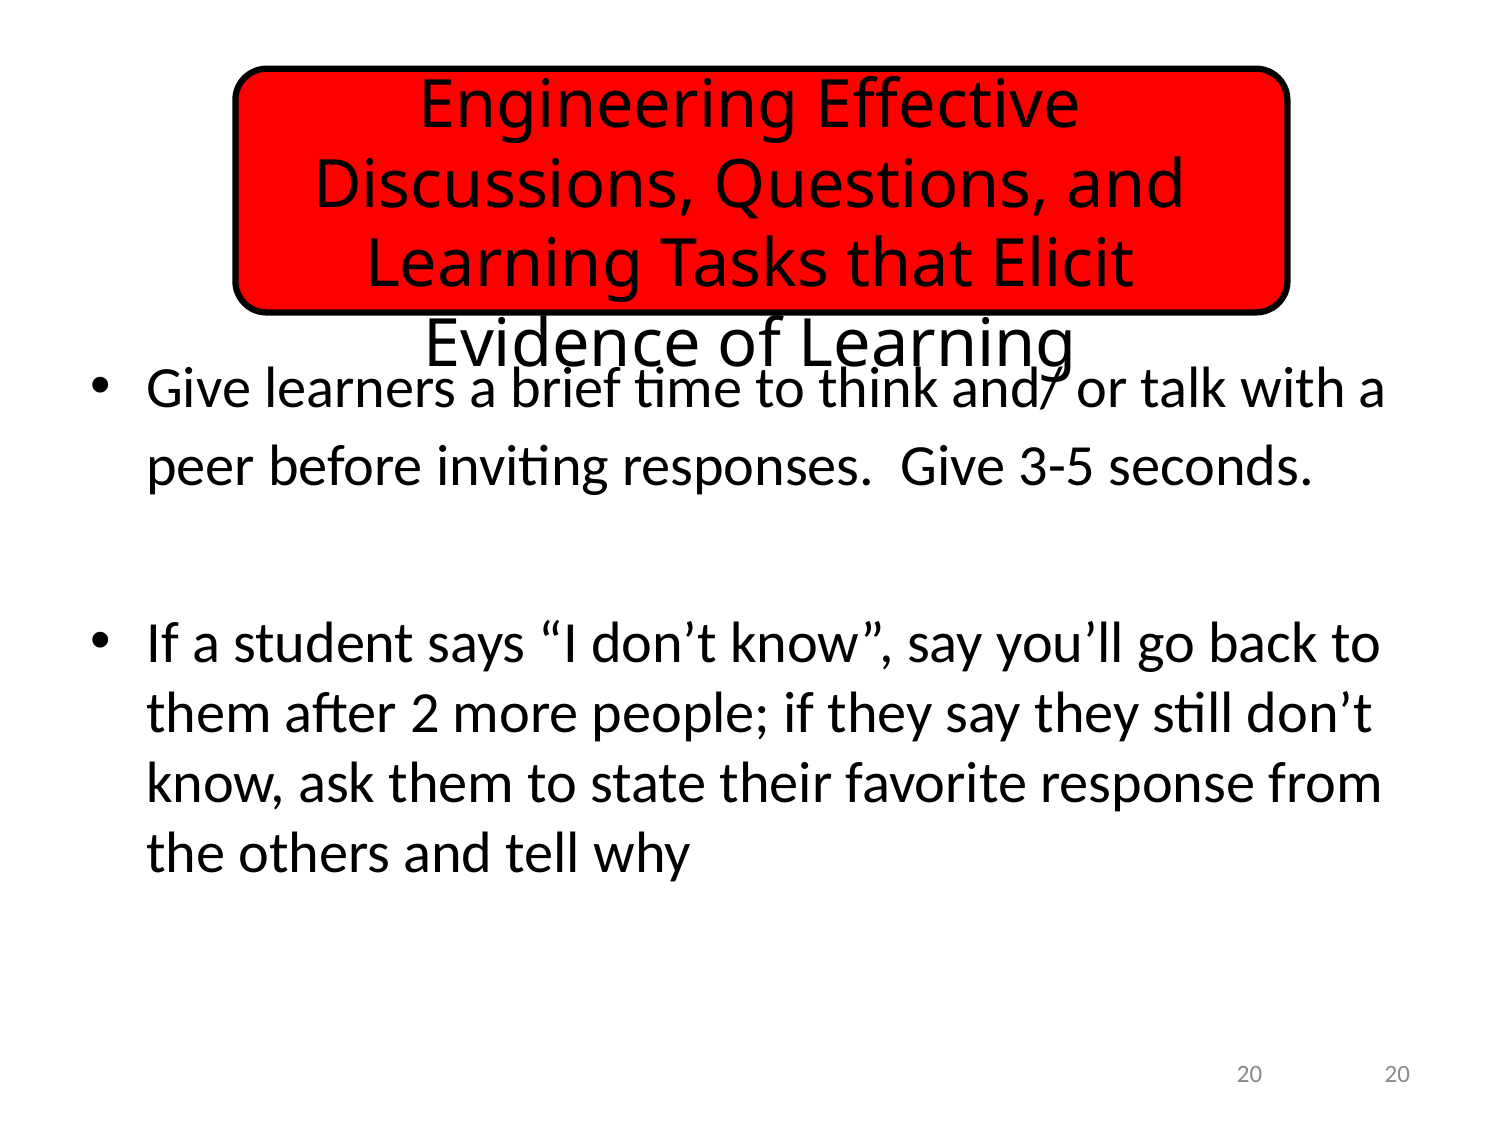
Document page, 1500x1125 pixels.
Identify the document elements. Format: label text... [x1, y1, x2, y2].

text_box Engineering Effective Discussions, Questions, and Learning Tasks that Elicit Evidence of Learning [225, 60, 1276, 321]
text_box 20 [1227, 1049, 1272, 1096]
list Give learners a brief time to think and/ or talk with a peer before inviting responses. Give 3-5 seconds. If a student says “I don’t know”, say you’ll go back to them after 2 more people; if they say they still don’t know, ask them to state their favorite response from the others and tell why [75, 341, 1425, 1125]
text_box [1276, 75, 1288, 306]
